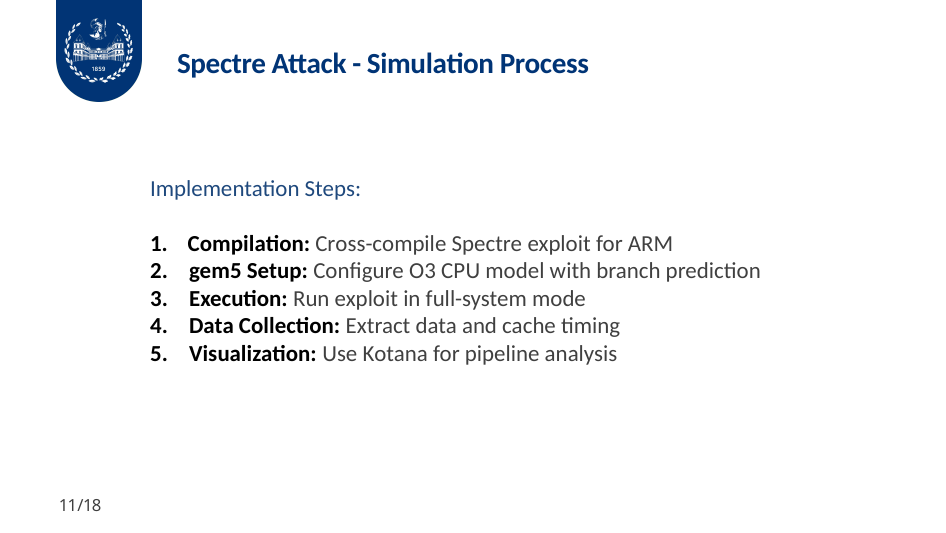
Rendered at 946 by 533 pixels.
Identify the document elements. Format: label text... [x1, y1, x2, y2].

text_box Implementation Steps: Compilation: Cross-compile Spectre exploit for ARM 2. gem5 Setup: Configure O3 CPU model with branch prediction 3. Execution: Run exploit in full-system mode 4. Data Collection: Extract data and cache timing 5. Visualization: Use Kotana for pipeline analysis [135, 166, 786, 374]
slide_number 11/18 [52, 494, 123, 515]
title Spectre Attack - Simulation Process [175, 41, 673, 134]
picture [56, 0, 142, 102]
